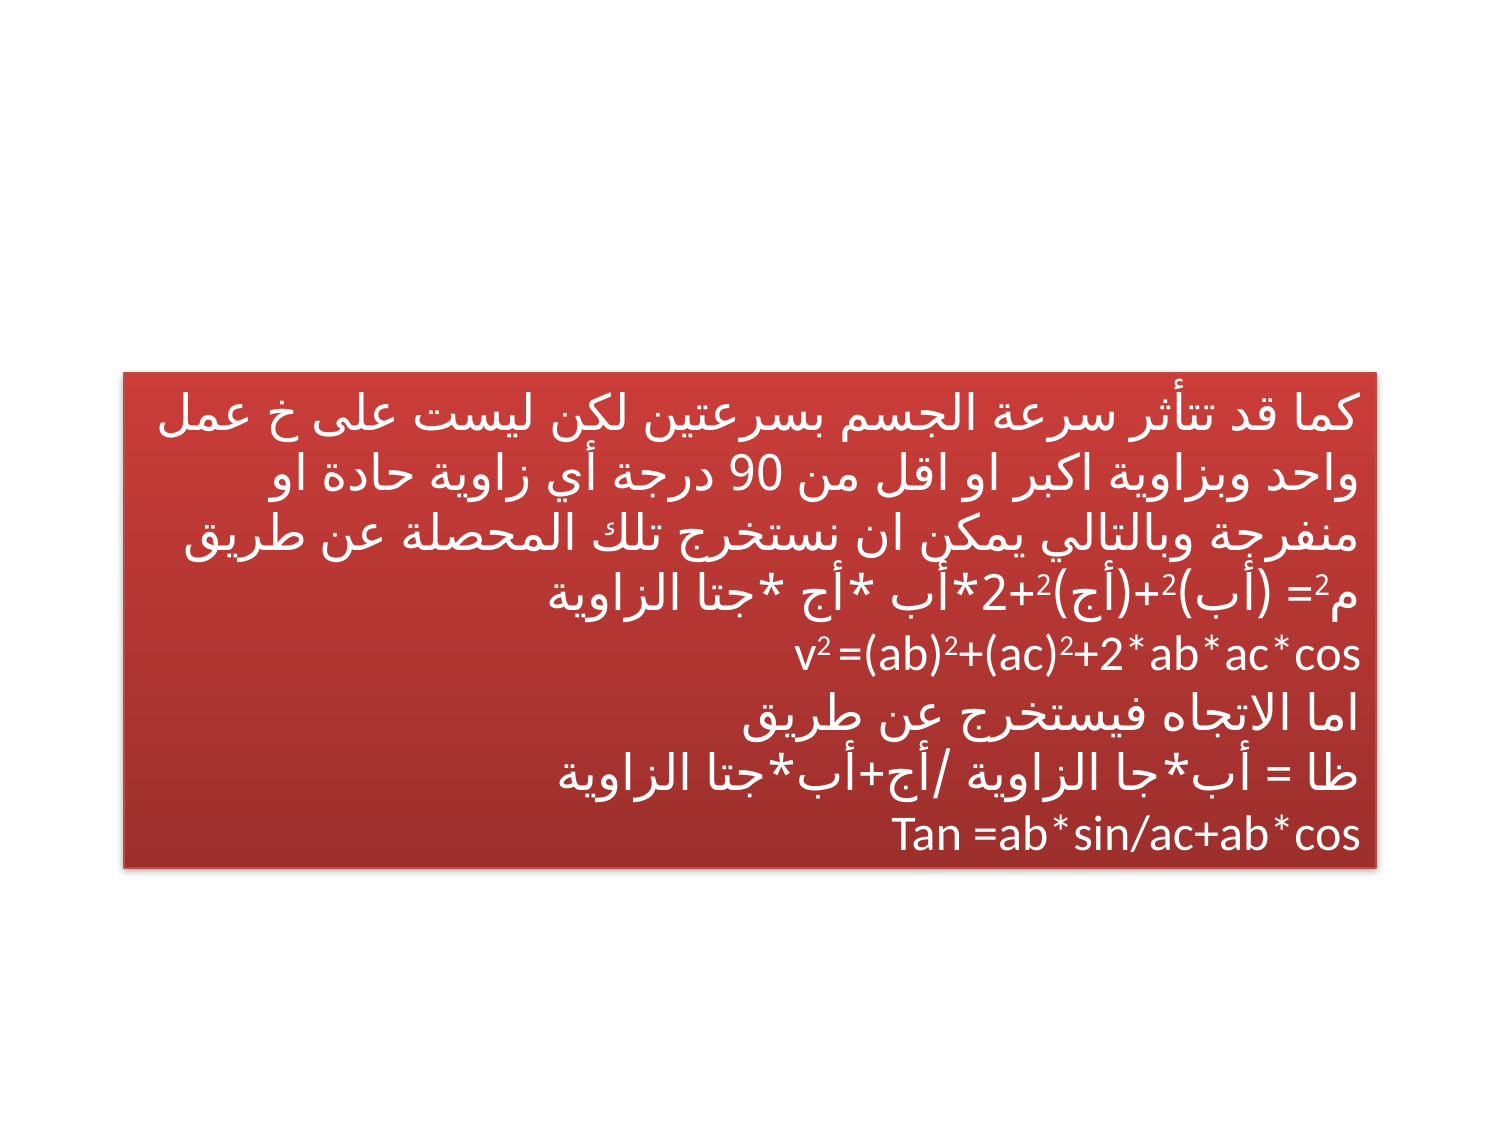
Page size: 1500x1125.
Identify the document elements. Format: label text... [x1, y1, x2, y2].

text_box كما قد تتأثر سرعة الجسم بسرعتين لكن ليست على خ عمل واحد وبزاوية اكبر او اقل من 90 درجة أي زاوية حادة او منفرجة وبالتالي يمكن ان نستخرج تلك المحصلة عن طريق م2= (أب)2+(أج)2+2*أب *أج *جتا الزاوية v2 =(ab)2+(ac)2+2*ab*ac*cos اما الاتجاه فيستخرج عن طريق ظا = أب*جا الزاوية /أج+أب*جتا الزاوية Tan =ab*sin/ac+ab*cos [123, 372, 1377, 869]
